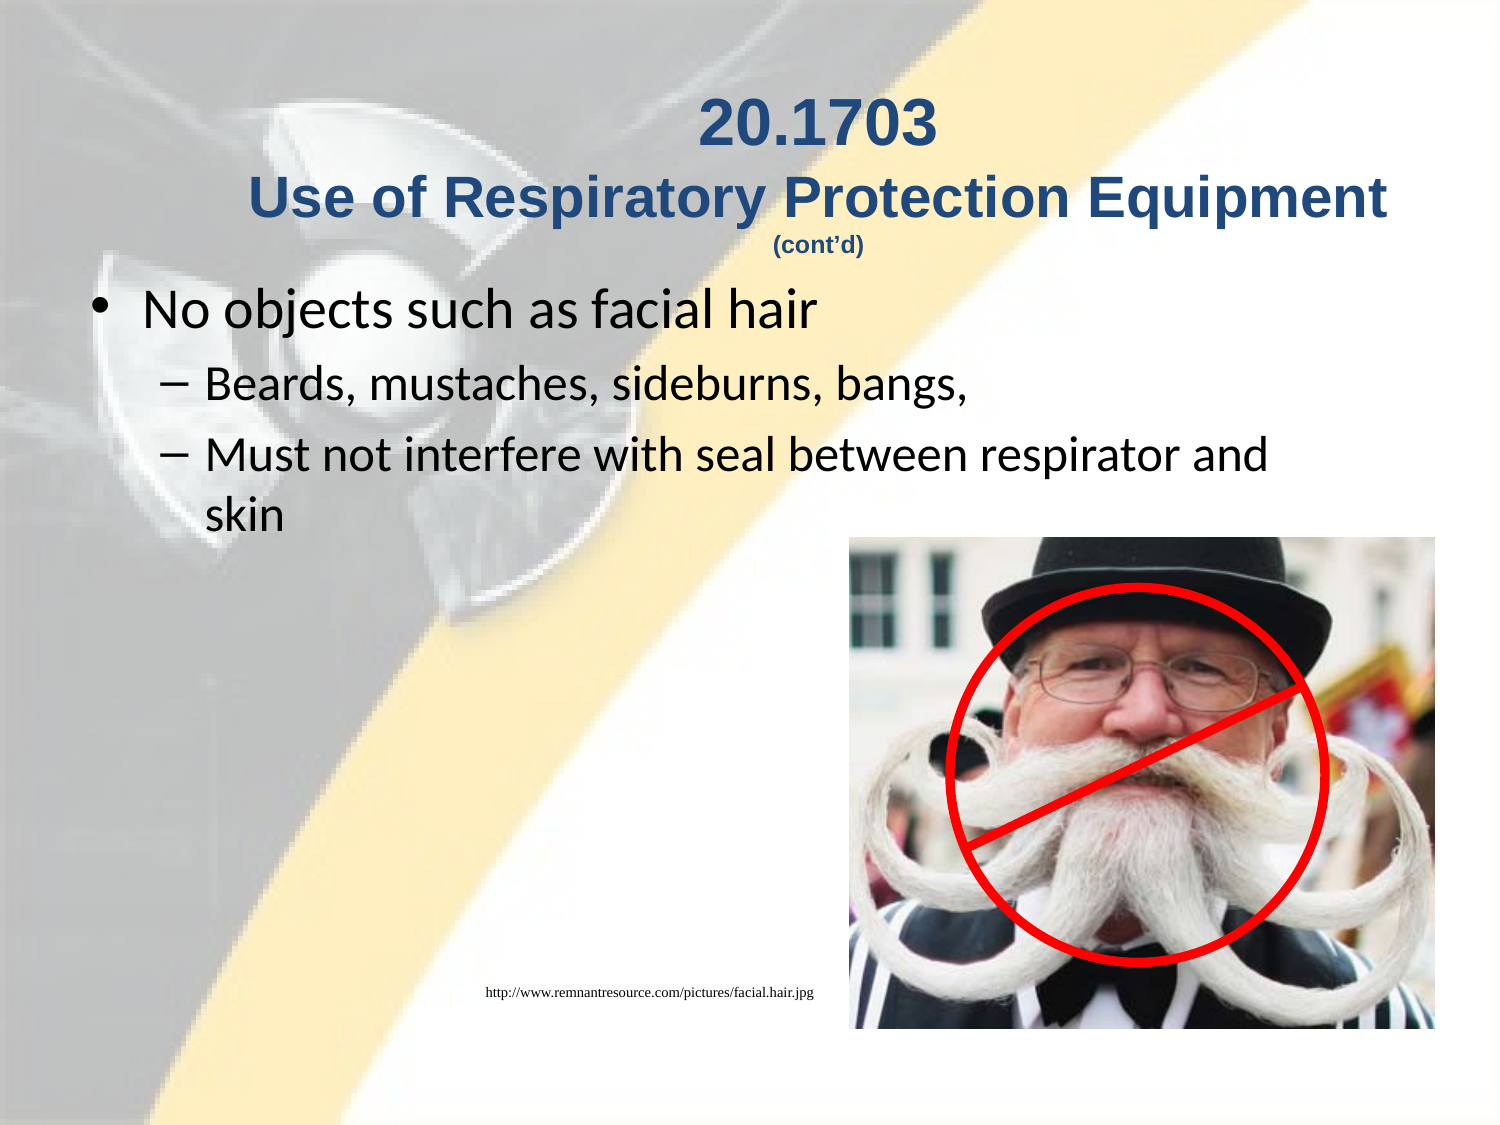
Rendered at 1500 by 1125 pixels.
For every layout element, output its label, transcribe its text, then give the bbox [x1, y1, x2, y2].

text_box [449, 537, 1435, 1029]
list No objects such as facial hair Beards, mustaches, sideburns, bangs, Must not interfere with seal between respirator and skin [75, 262, 1350, 550]
text_box 20.1703 Use of Respiratory Protection Equipment (cont’d) [212, 75, 1425, 263]
